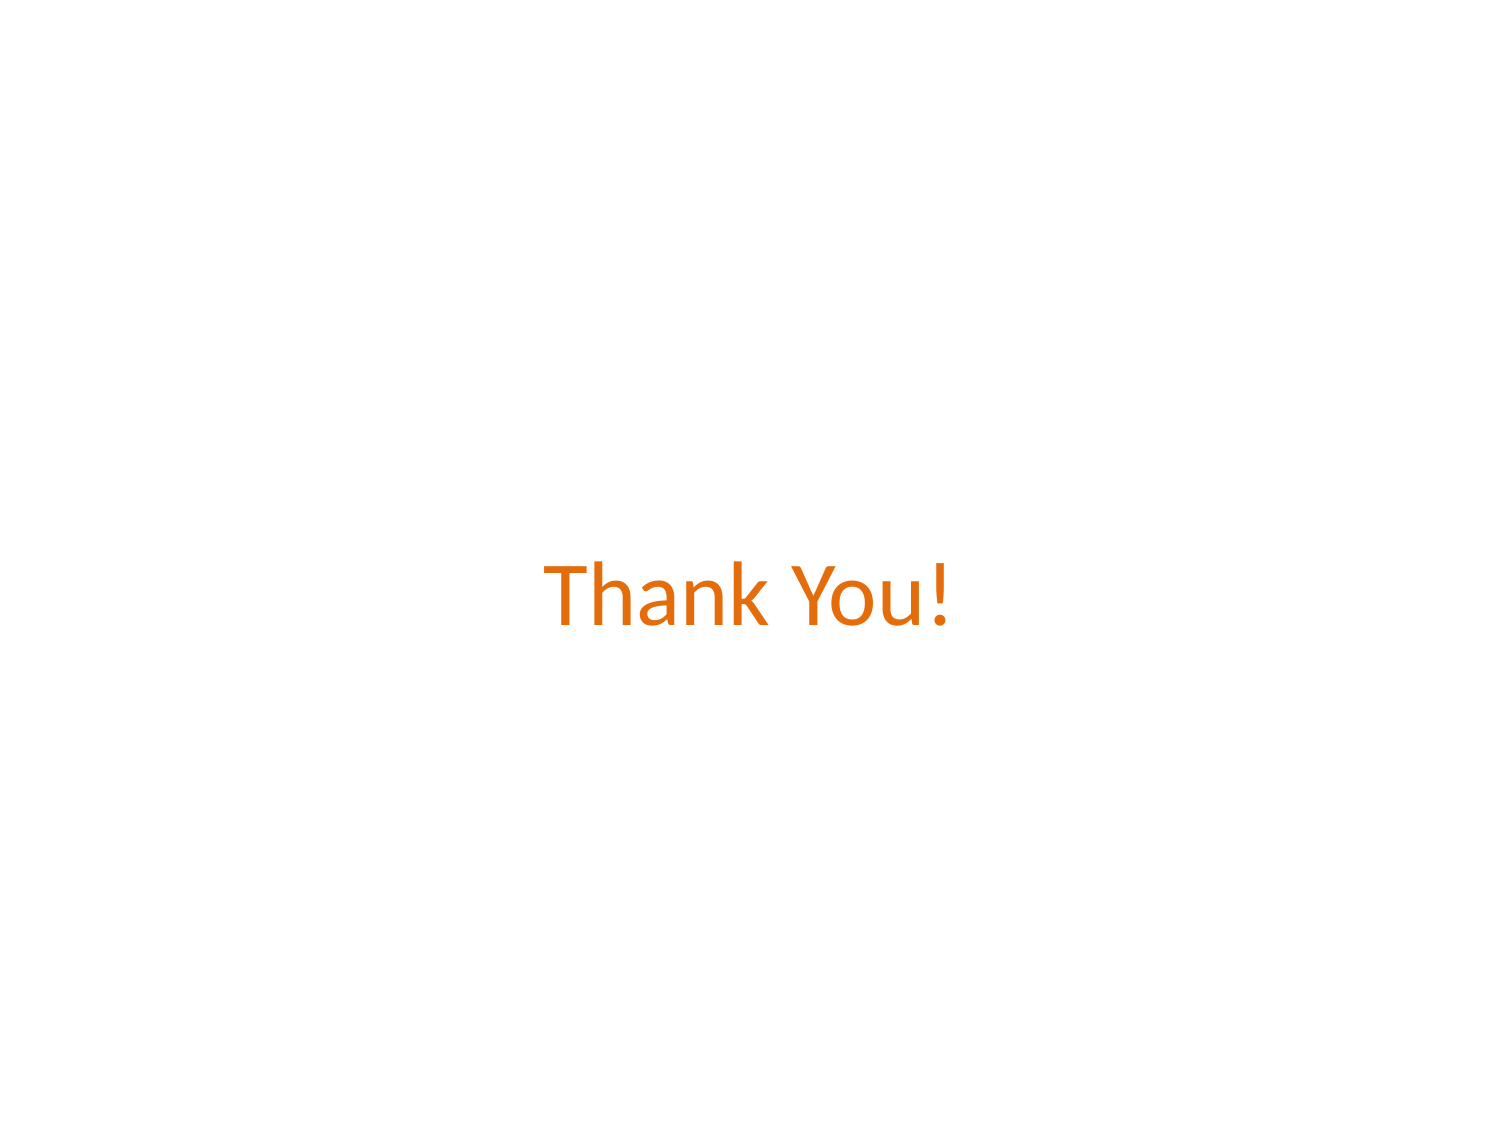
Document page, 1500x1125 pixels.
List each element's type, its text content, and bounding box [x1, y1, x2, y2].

title Thank You! [75, 495, 1425, 683]
